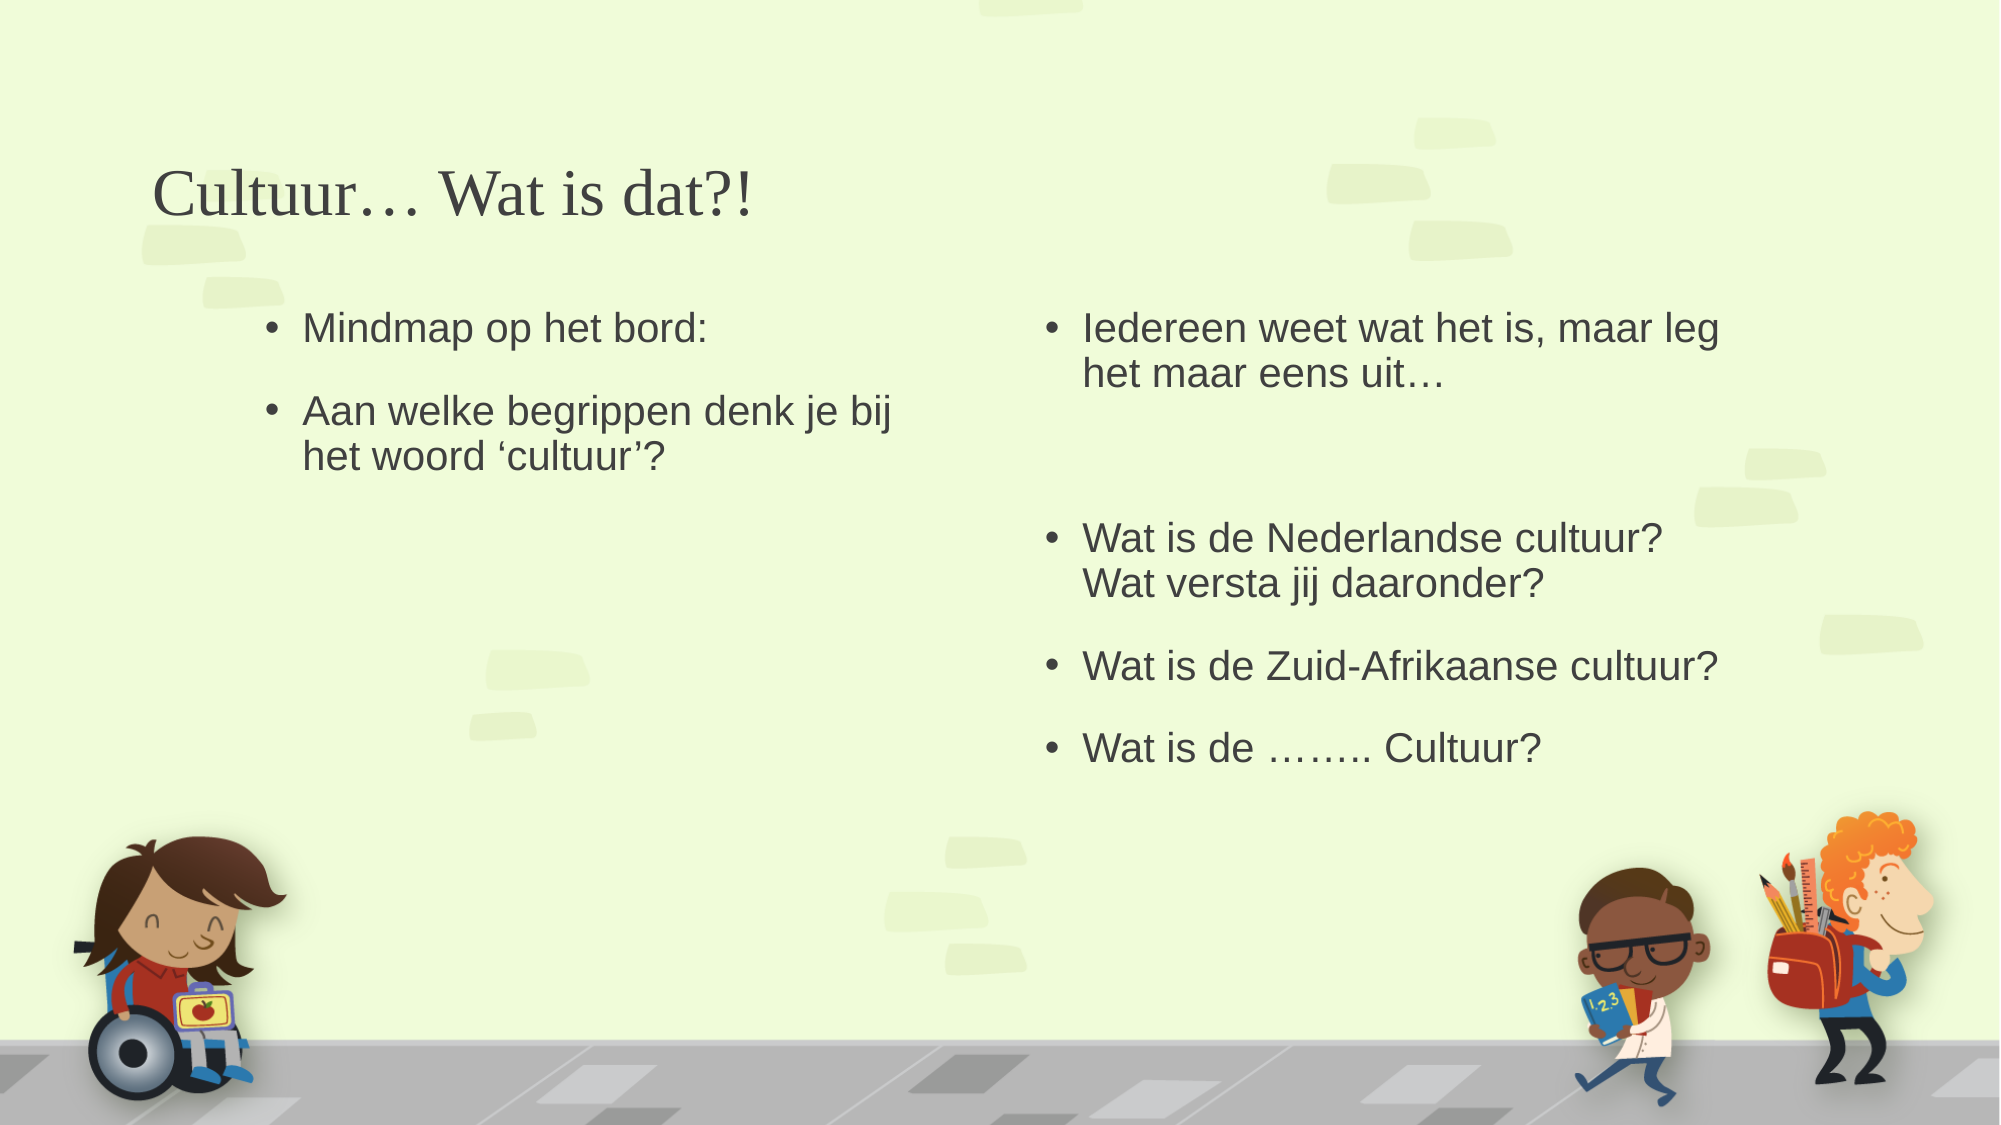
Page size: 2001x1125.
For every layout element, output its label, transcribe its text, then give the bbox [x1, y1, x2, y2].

picture [0, 0, 2000, 1125]
title Cultuur… Wat is dat?! [137, 59, 1750, 238]
list Mindmap op het bord: Aan welke begrippen denk je bij het woord ‘cultuur’? [249, 299, 970, 870]
list Iedereen weet wat het is, maar leg het maar eens uit… Wat is de Nederlandse cultuur? Wat versta jij daaronder? Wat is de Zuid-Afrikaanse cultuur? Wat is de …….. Cultuur? [1029, 299, 1750, 870]
